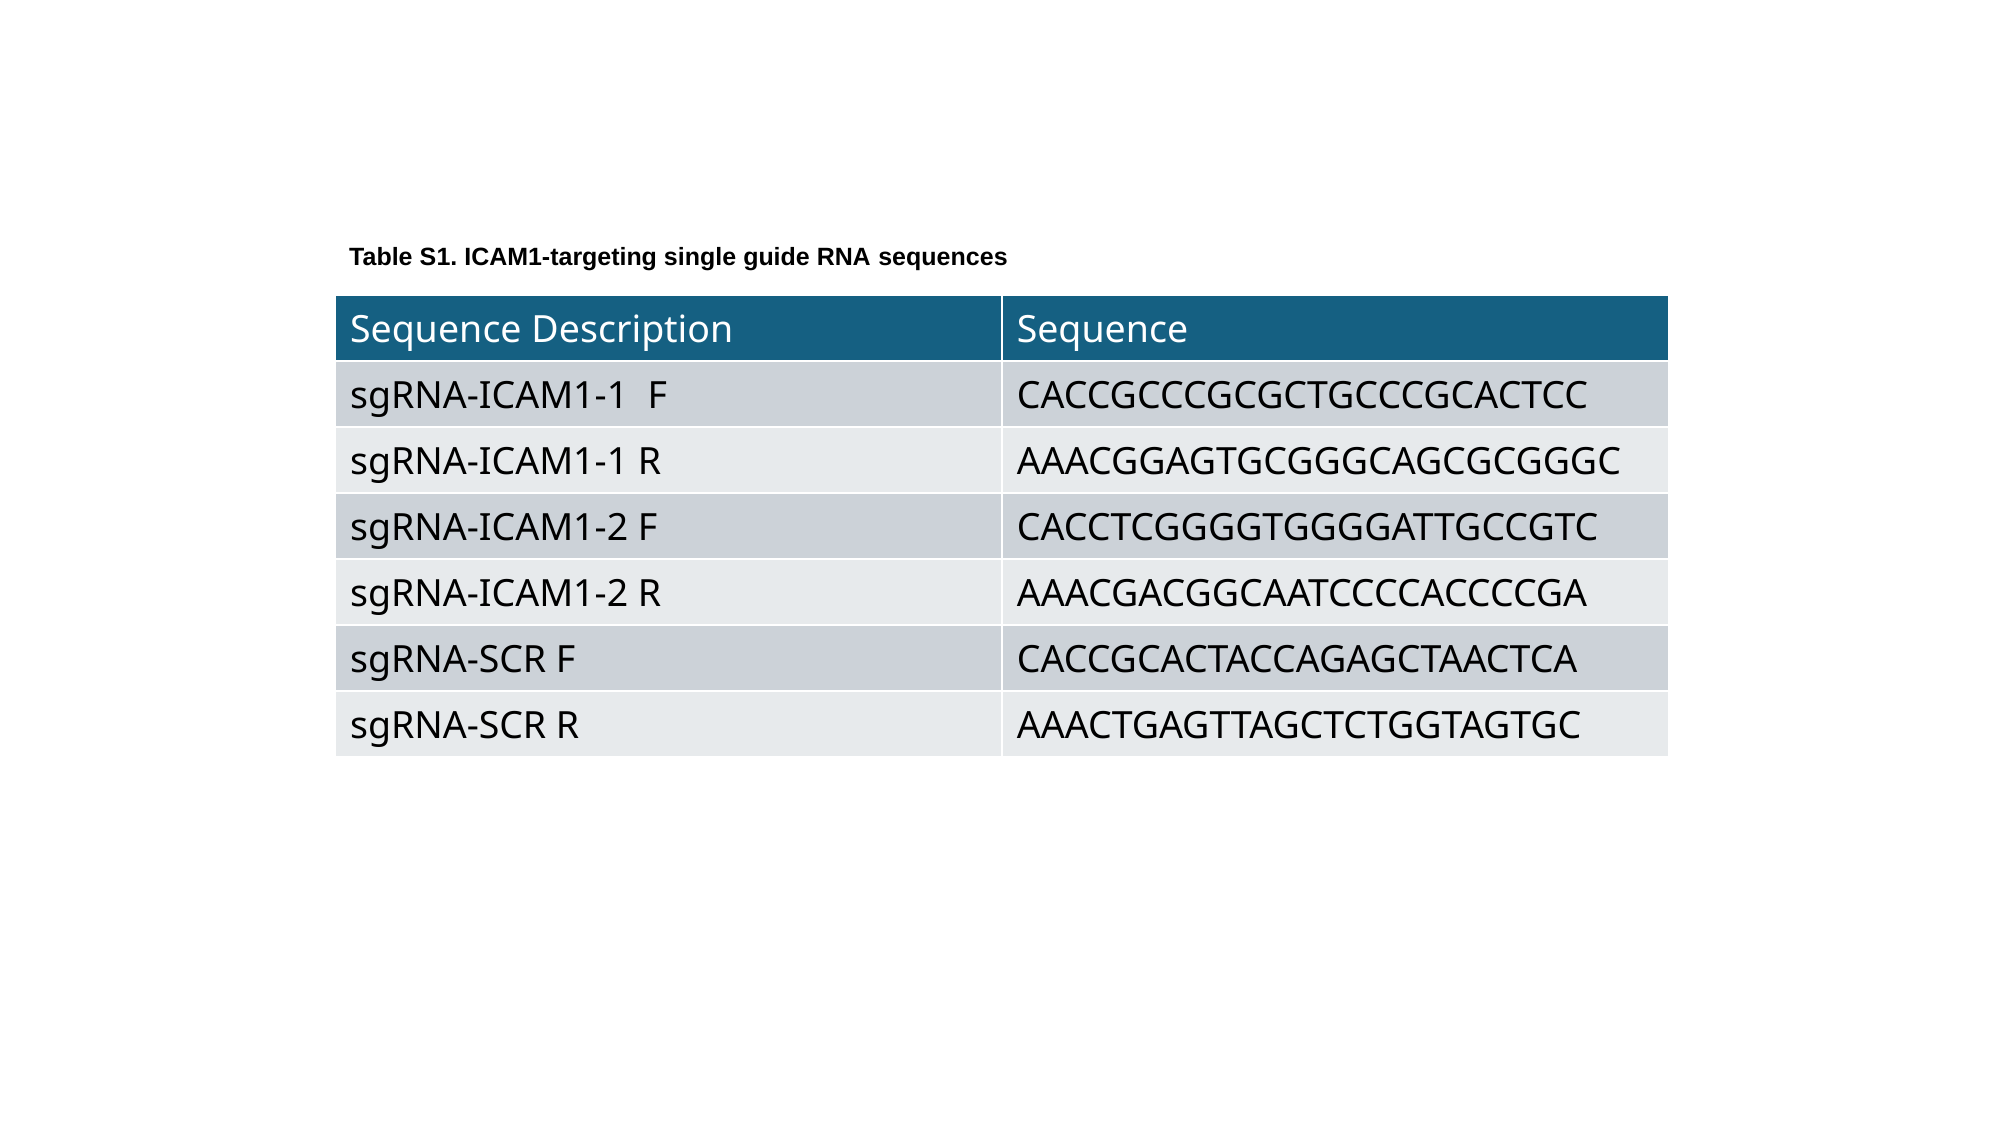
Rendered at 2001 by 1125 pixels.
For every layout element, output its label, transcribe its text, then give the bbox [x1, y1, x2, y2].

text_box Table S1. ICAM1-targeting single guide RNA sequences [305, 220, 1052, 295]
table_cell sgRNA-ICAM1-1 F [336, 362, 1001, 426]
table_cell AAACGGAGTGCGGGCAGCGCGGGC [1003, 428, 1668, 492]
table_cell CACCTCGGGGTGGGGATTGCCGTC [1003, 494, 1668, 558]
table_cell sgRNA-ICAM1-2 F [336, 494, 1001, 558]
table_cell sgRNA-SCR F [336, 626, 1001, 690]
table_cell AAACTGAGTTAGCTCTGGTAGTGC [1003, 692, 1668, 756]
table_cell AAACGACGGCAATCCCCACCCCGA [1003, 560, 1668, 624]
table_header Sequence [1003, 296, 1668, 360]
table_cell sgRNA-SCR R [336, 692, 1001, 756]
table_cell CACCGCCCGCGCTGCCCGCACTCC [1003, 362, 1668, 426]
table_cell CACCGCACTACCAGAGCTAACTCA [1003, 626, 1668, 690]
table_cell sgRNA-ICAM1-2 R [336, 560, 1001, 624]
table_cell sgRNA-ICAM1-1 R [336, 428, 1001, 492]
table_header Sequence Description [336, 296, 1001, 360]
